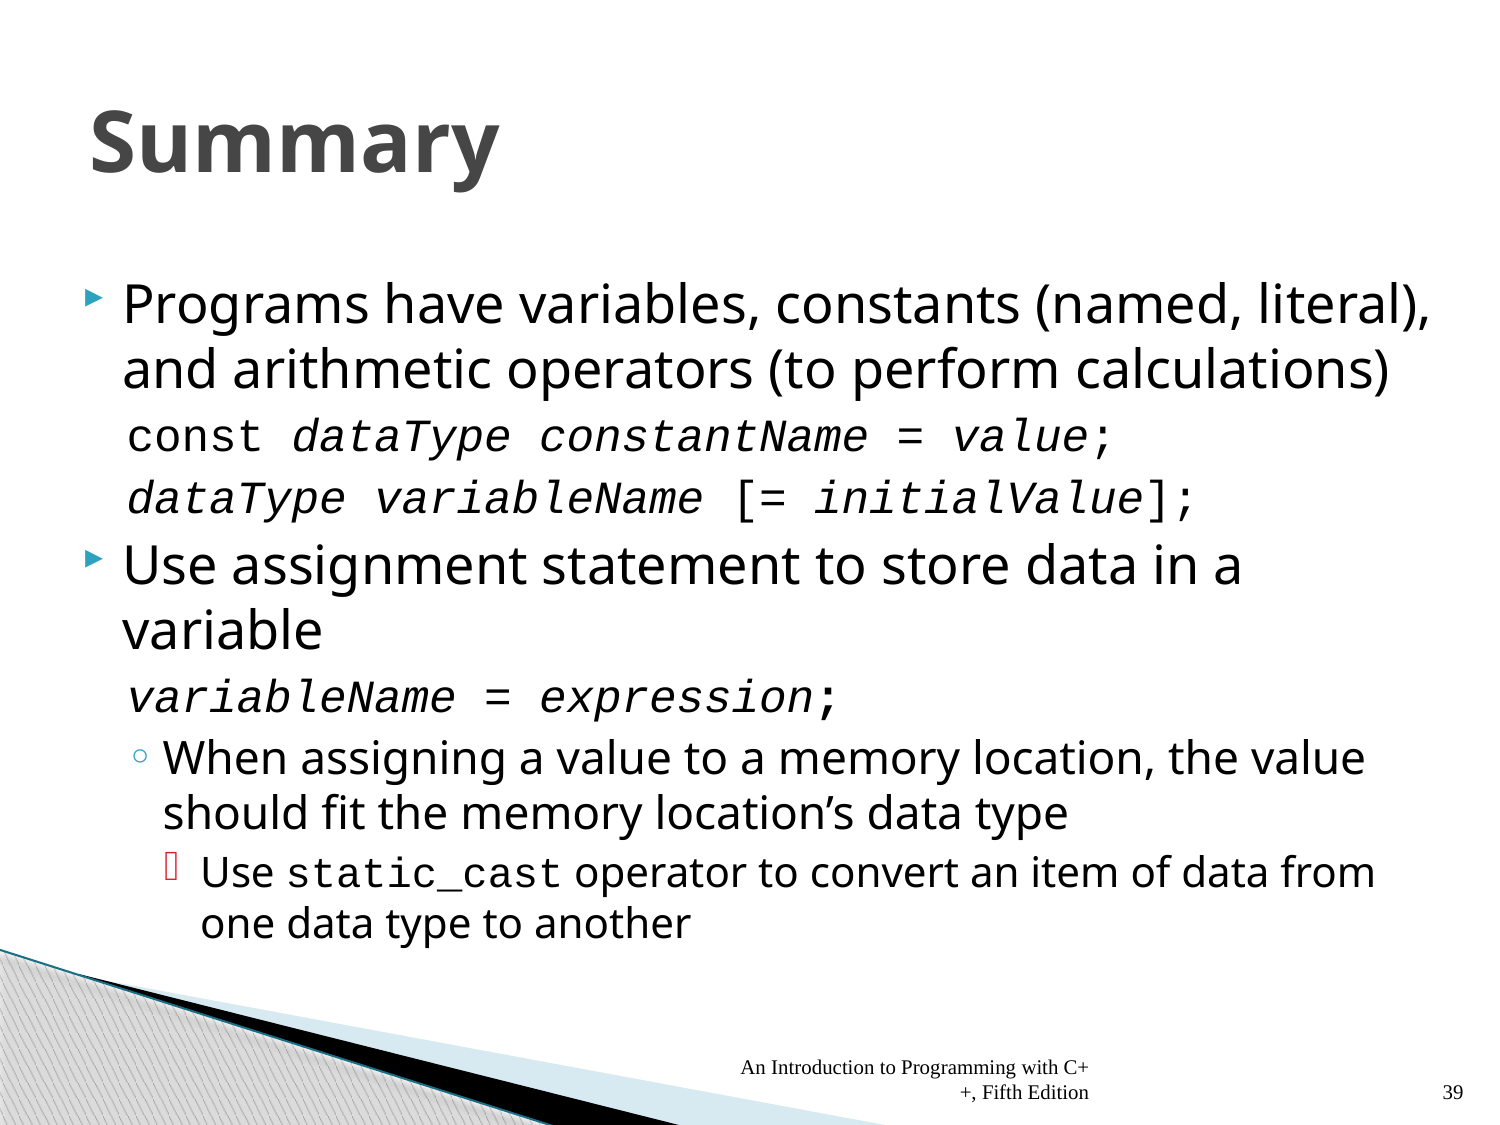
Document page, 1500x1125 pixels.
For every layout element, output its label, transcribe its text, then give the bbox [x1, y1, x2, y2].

slide_number 39 [1418, 1051, 1479, 1112]
list Programs have variables, constants (named, literal), and arithmetic operators (to perform calculations) const dataType constantName = value; dataType variableName [= initialValue]; Use assignment statement to store data in a variable variableName = expression; When assigning a value to a memory location, the value should fit the memory location’s data type Use static_cast operator to convert an item of data from one data type to another [50, 262, 1450, 1013]
footer An Introduction to Programming with C++, Fifth Edition [718, 1051, 1105, 1112]
title Summary [75, 45, 1425, 233]
